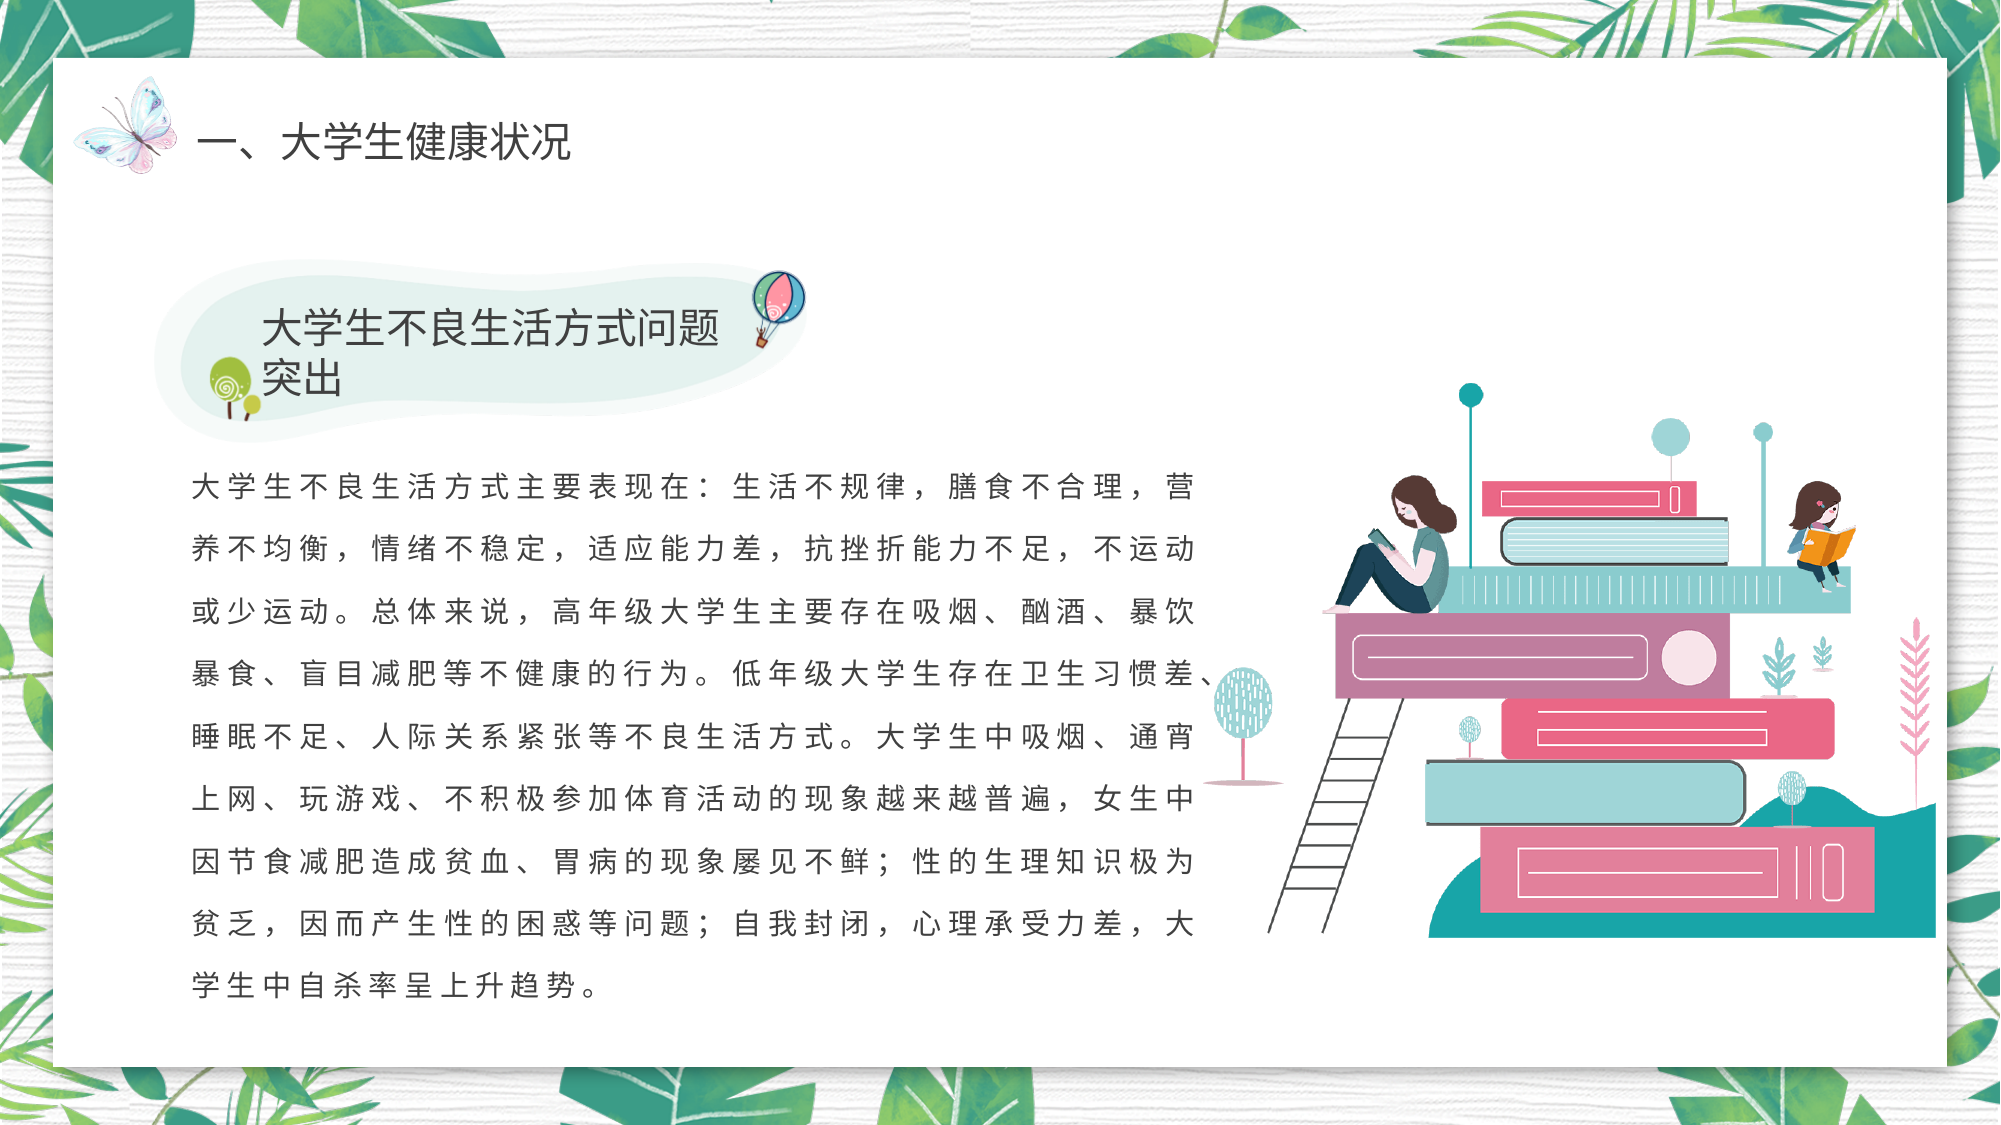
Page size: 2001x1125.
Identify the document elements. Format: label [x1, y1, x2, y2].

picture [73, 76, 177, 174]
picture [1186, 329, 1986, 953]
text_box [154, 259, 807, 443]
text_box [0, 0, 2000, 1125]
